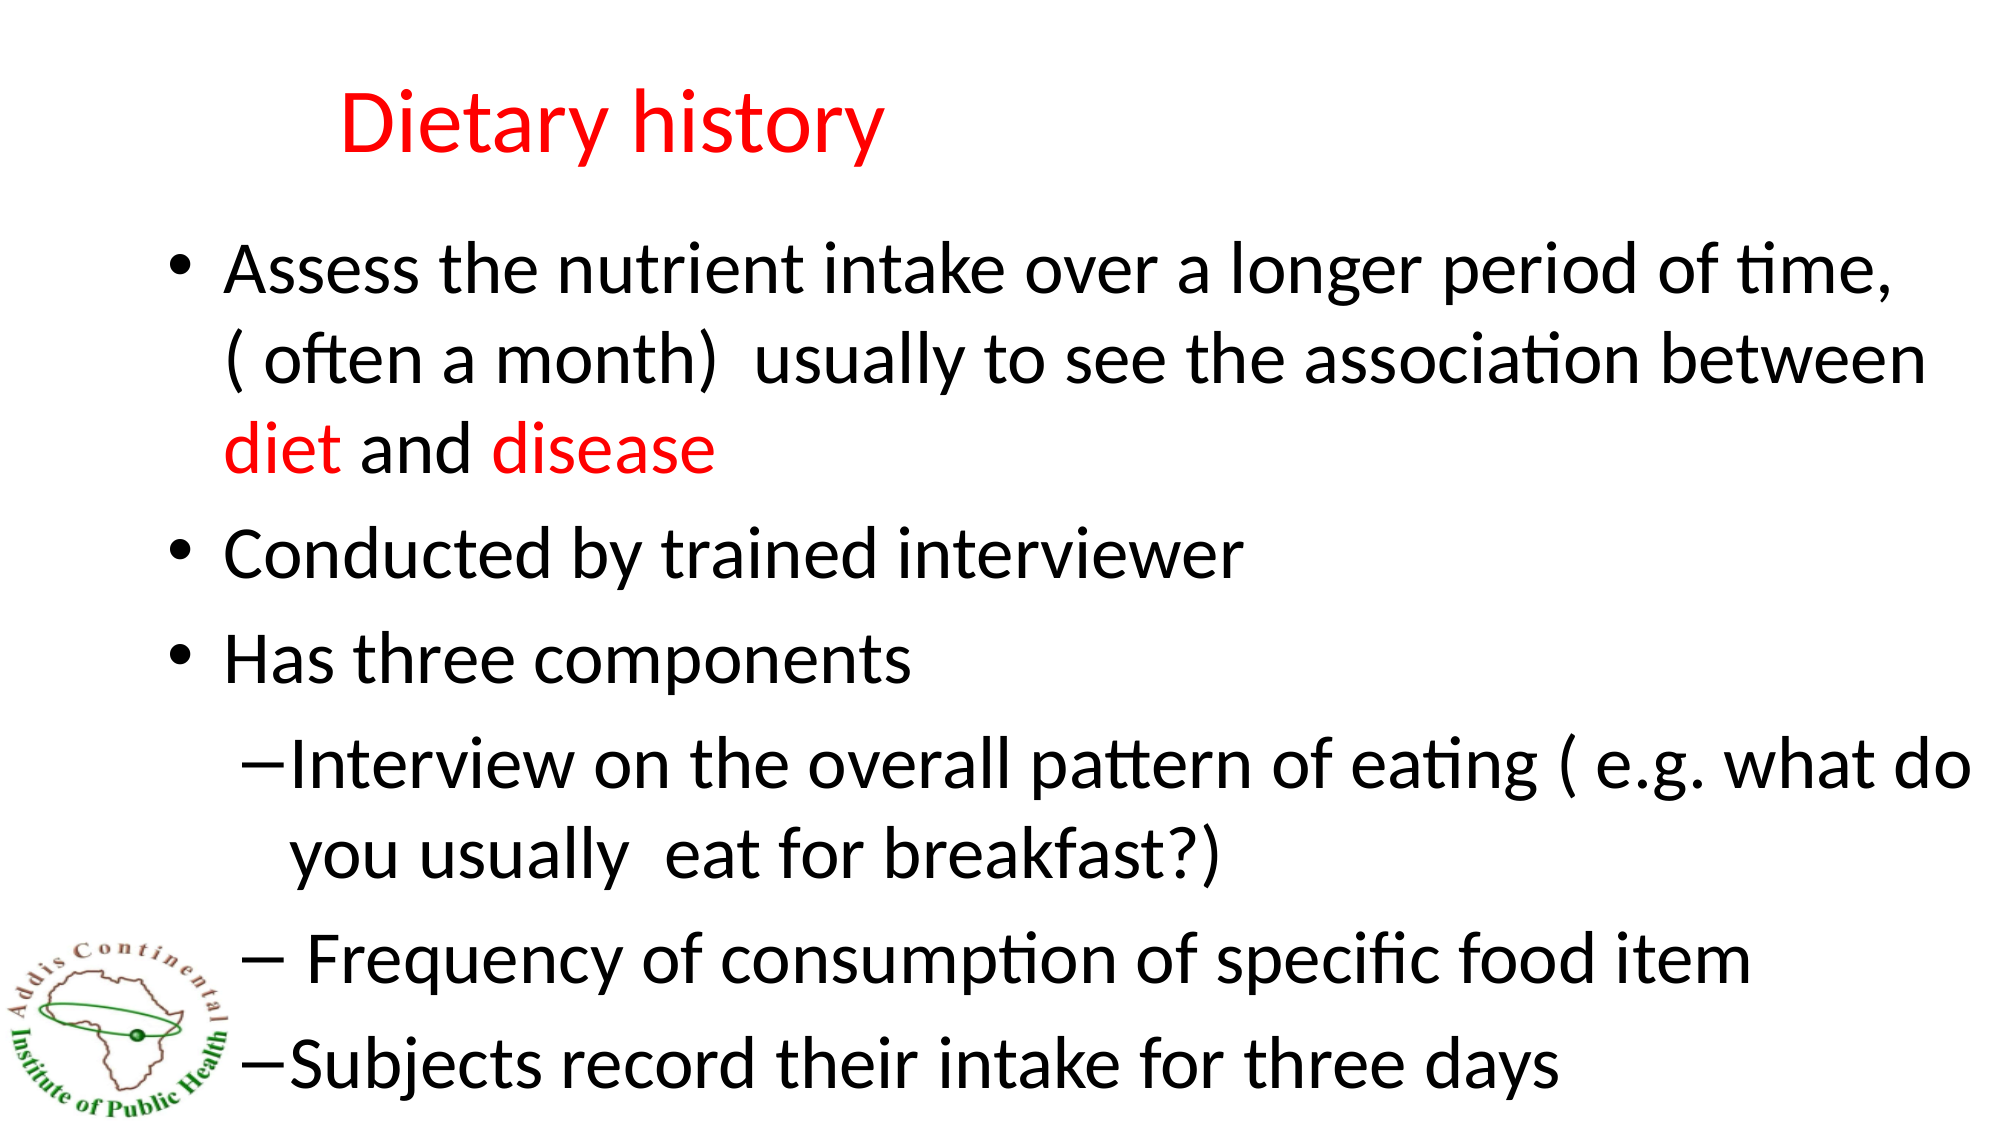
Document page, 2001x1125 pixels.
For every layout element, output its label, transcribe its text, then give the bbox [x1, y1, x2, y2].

picture [0, 940, 152, 1125]
title Dietary history [324, 45, 1675, 188]
list Assess the nutrient intake over a longer period of time,( often a month) usually to see the association between diet and disease Conducted by trained interviewer Has three components Interview on the overall pattern of eating ( e.g. what do you usually eat for breakfast?) Frequency of consumption of specific food item Subjects record their intake for three days [152, 210, 2000, 1125]
